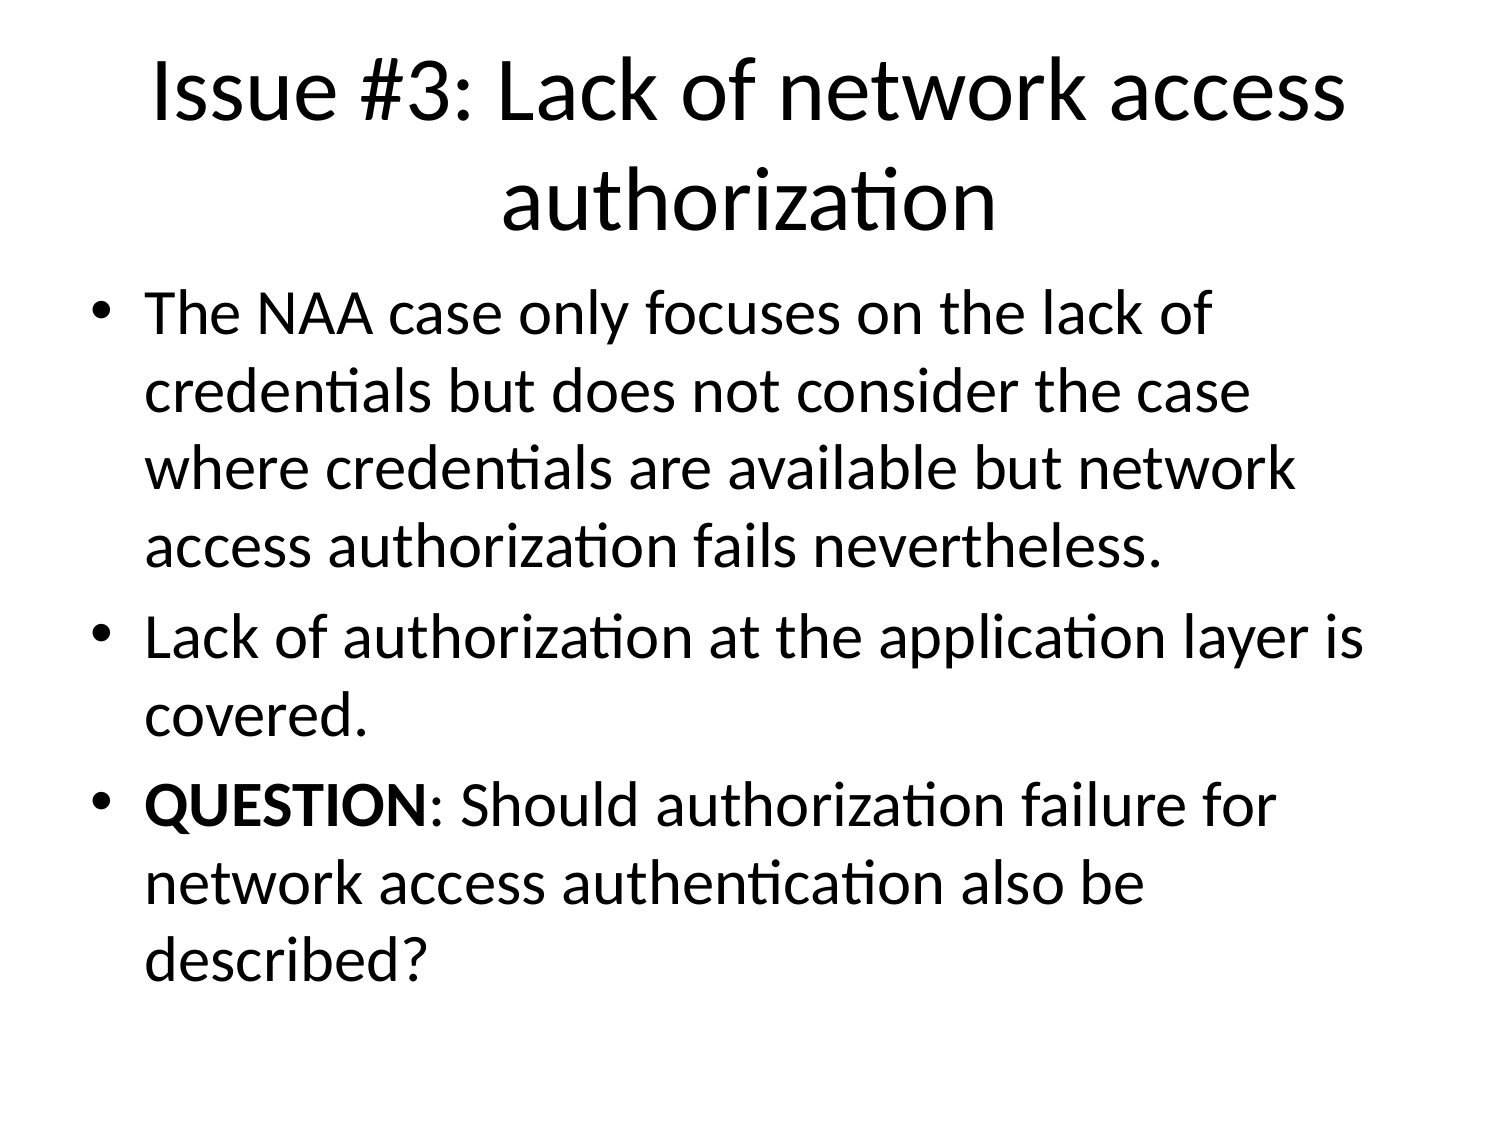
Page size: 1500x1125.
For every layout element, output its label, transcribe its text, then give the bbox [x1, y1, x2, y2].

list The NAA case only focuses on the lack of credentials but does not consider the case where credentials are available but network access authorization fails nevertheless. Lack of authorization at the application layer is covered. QUESTION: Should authorization failure for network access authentication also be described? [75, 262, 1425, 1005]
title Issue #3: Lack of network access authorization [75, 45, 1425, 233]
